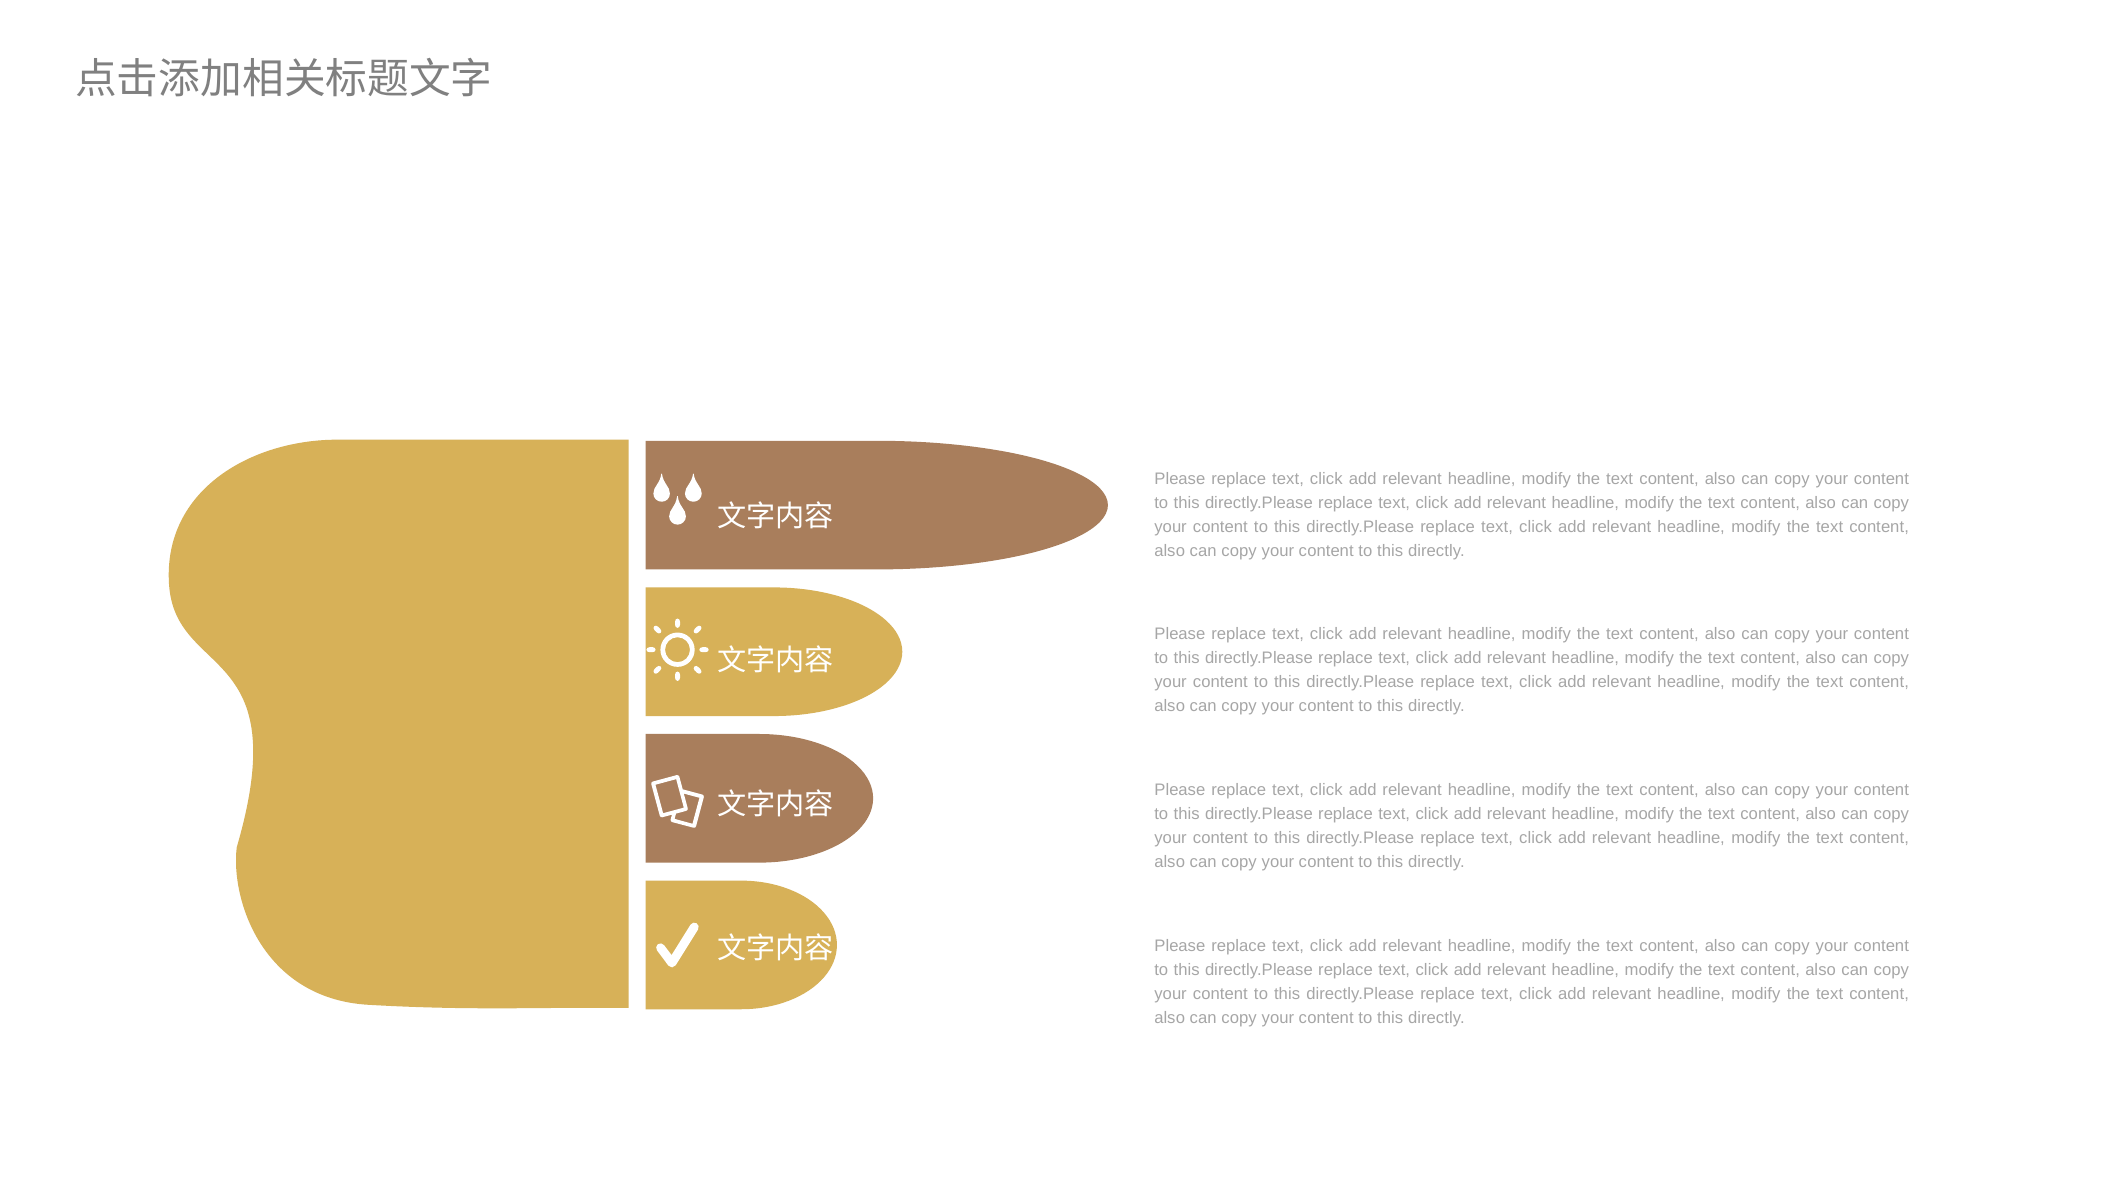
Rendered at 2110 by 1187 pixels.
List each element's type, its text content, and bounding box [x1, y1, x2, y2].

text_box Please replace text, click add relevant headline, modify the text content, also can copy your content to this directly.Please replace text, click add relevant headline, modify the text content, also can copy your content to this directly.Please replace text, click add relevant headline, modify the text content, also can copy your content to this directly. [1154, 931, 1911, 1027]
text_box Please replace text, click add relevant headline, modify the text content, also can copy your content to this directly.Please replace text, click add relevant headline, modify the text content, also can copy your content to this directly.Please replace text, click add relevant headline, modify the text content, also can copy your content to this directly. [1154, 775, 1911, 871]
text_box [645, 440, 1108, 1010]
text_box Please replace text, click add relevant headline, modify the text content, also can copy your content to this directly.Please replace text, click add relevant headline, modify the text content, also can copy your content to this directly.Please replace text, click add relevant headline, modify the text content, also can copy your content to this directly. [1154, 463, 1911, 560]
text_box Please replace text, click add relevant headline, modify the text content, also can copy your content to this directly.Please replace text, click add relevant headline, modify the text content, also can copy your content to this directly.Please replace text, click add relevant headline, modify the text content, also can copy your content to this directly. [1154, 619, 1911, 716]
text_box [167, 438, 630, 1010]
text_box 点击添加相关标题文字 [59, 44, 563, 107]
